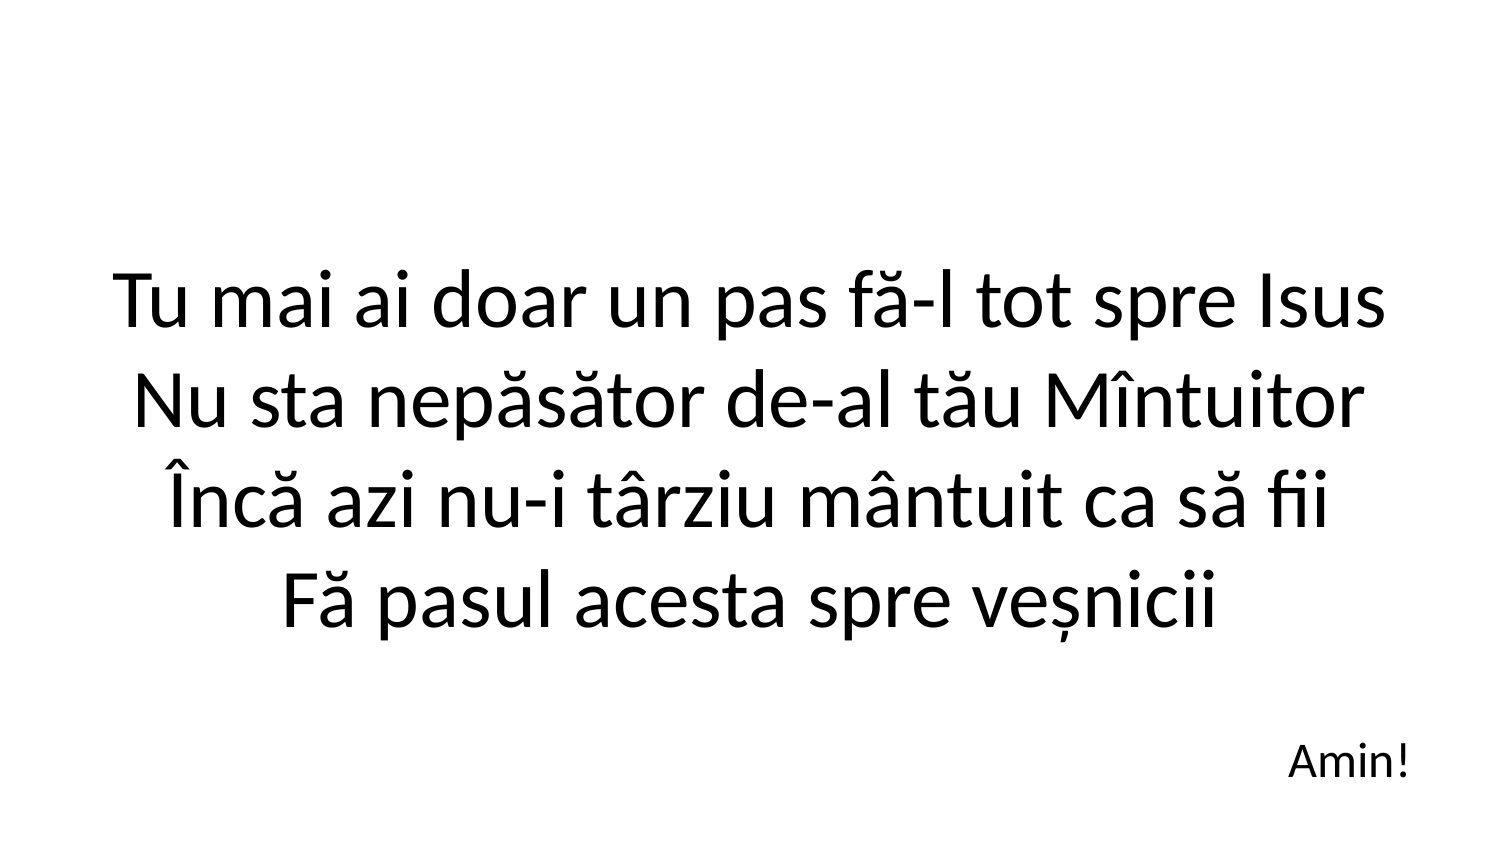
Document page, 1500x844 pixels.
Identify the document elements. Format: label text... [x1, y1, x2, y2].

text_box Tu mai ai doar un pas fă-l tot spre Isus Nu sta nepăsător de-al tău Mîntuitor Încă azi nu-i târziu mântuit ca să fii Fă pasul acesta spre veșnicii [97, 192, 1403, 652]
text_box Amin! [1273, 674, 1427, 795]
